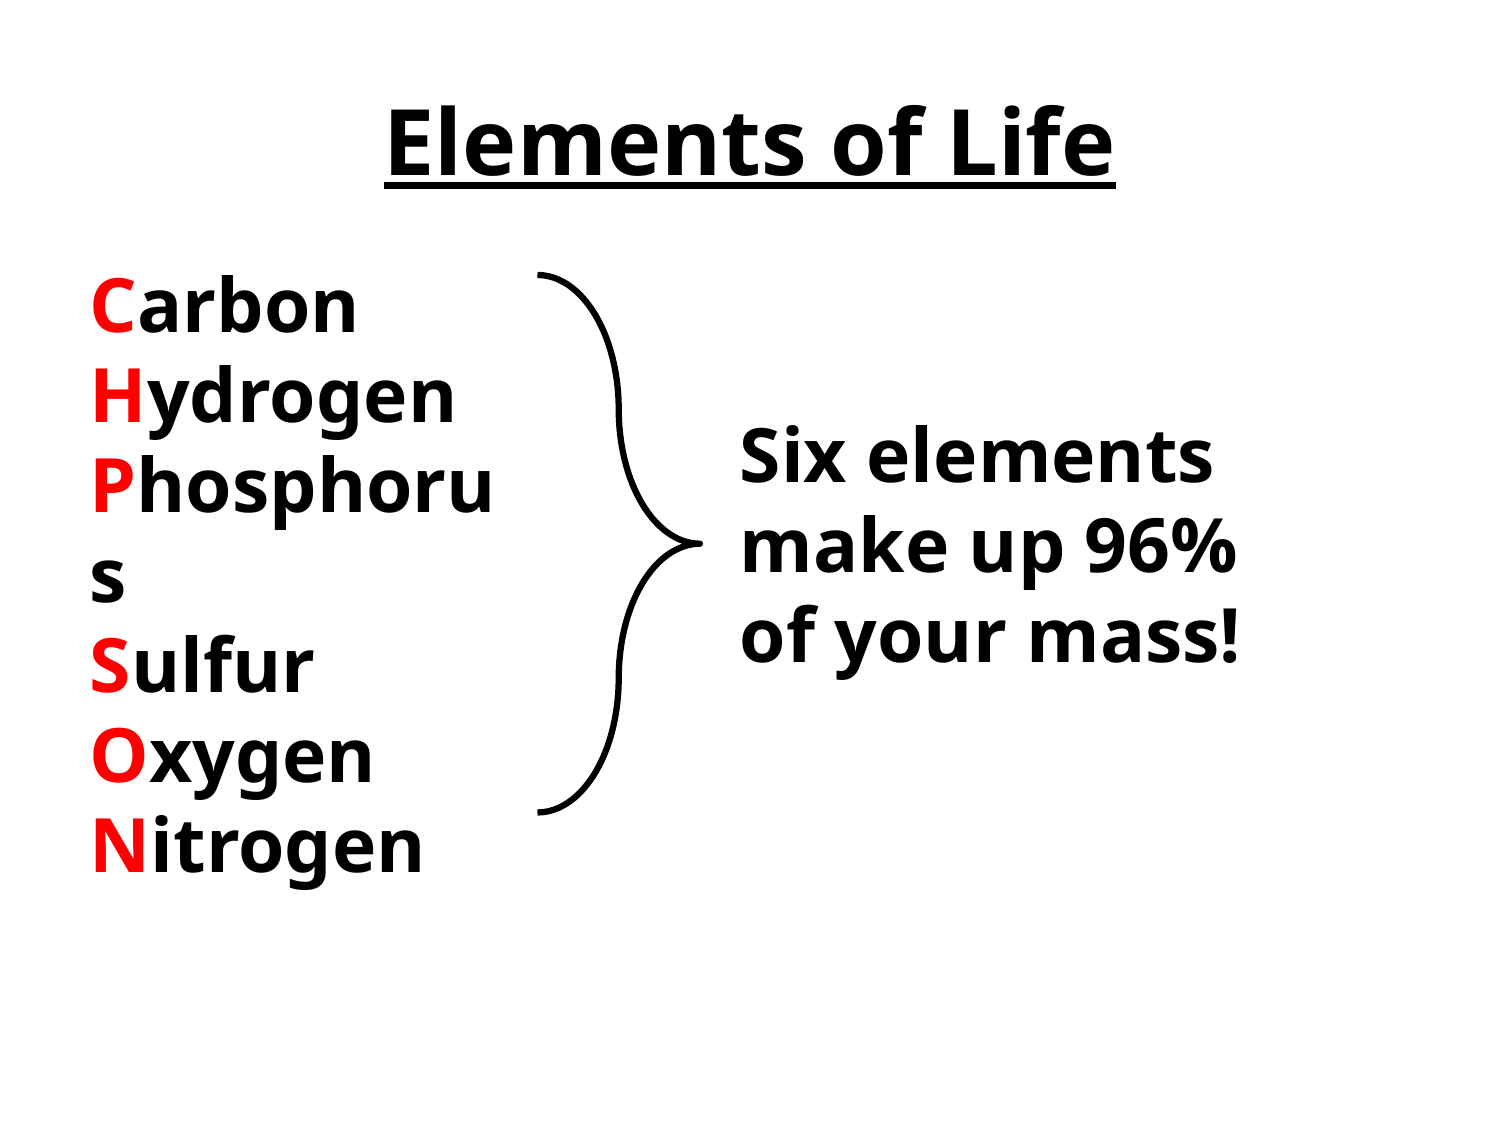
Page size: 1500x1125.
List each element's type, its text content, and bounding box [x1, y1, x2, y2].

text_box Carbon Hydrogen Phosphorus Sulfur Oxygen Nitrogen [74, 249, 538, 895]
text_box [537, 274, 700, 813]
title Elements of Life [74, 44, 1426, 233]
text_box Six elements make up 96% of your mass! [724, 399, 1338, 685]
